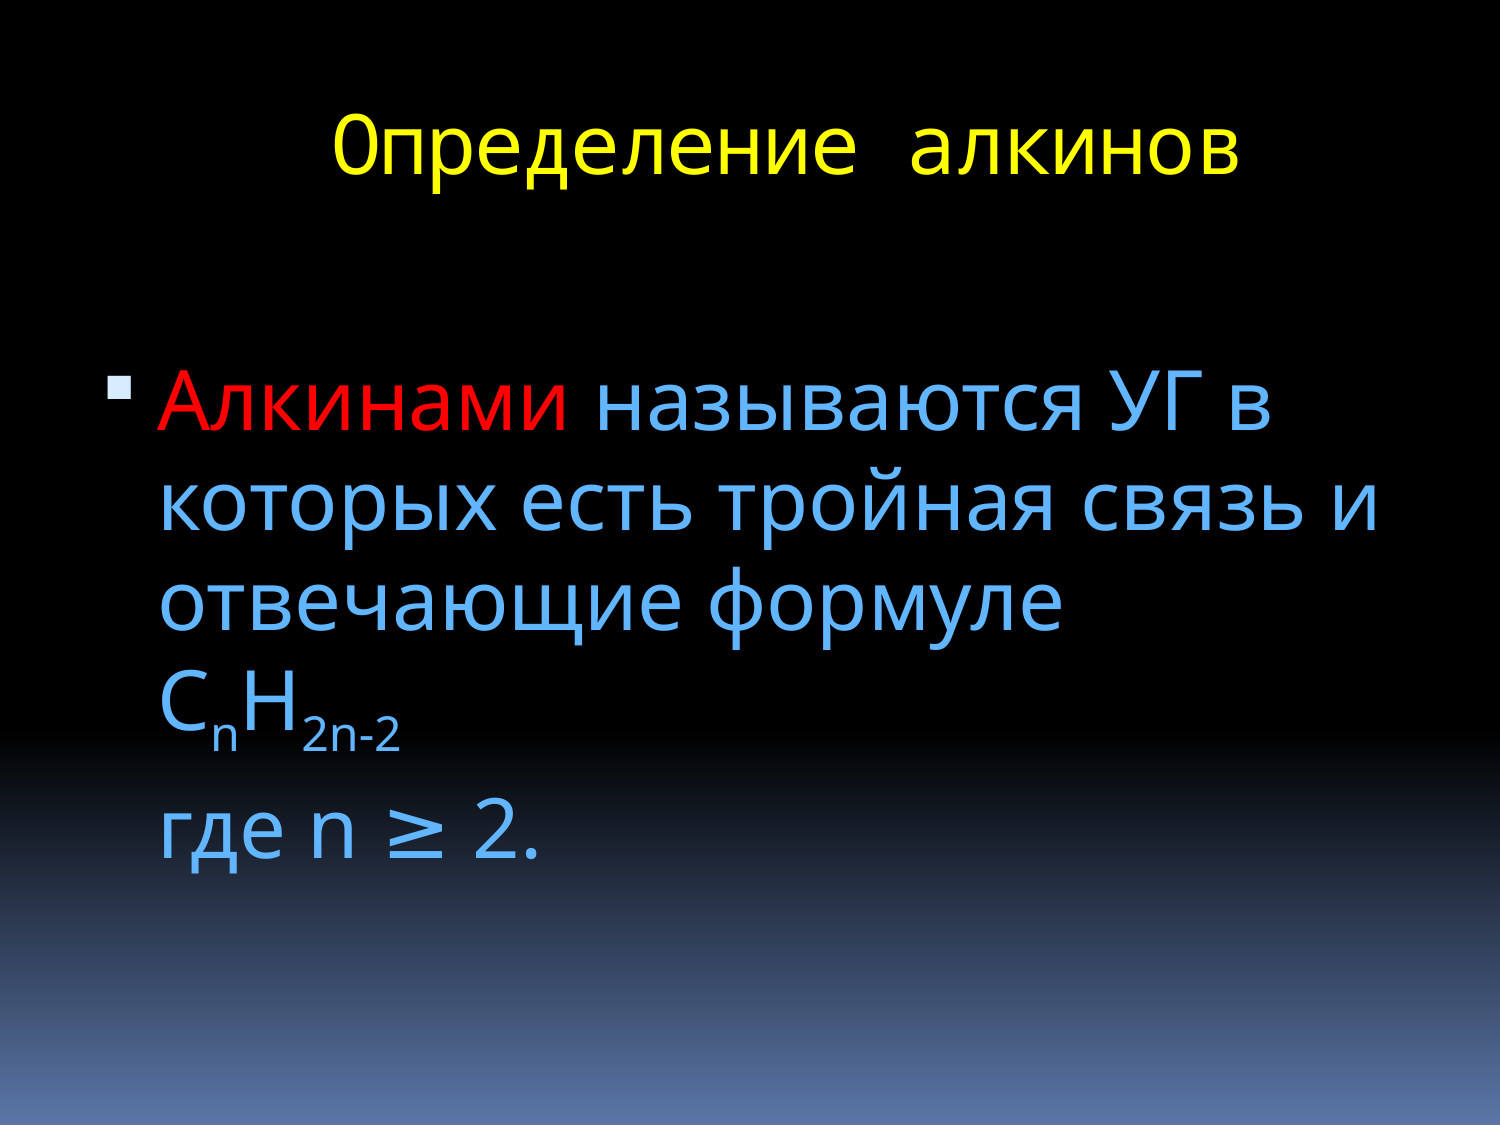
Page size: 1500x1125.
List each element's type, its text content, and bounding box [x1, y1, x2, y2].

title Определение алкинов [150, 84, 1425, 235]
list Алкинами называются УГ в которых есть тройная связь и отвечающие формуле CnH2n-2 где n ≥ 2. [74, 339, 1426, 1036]
